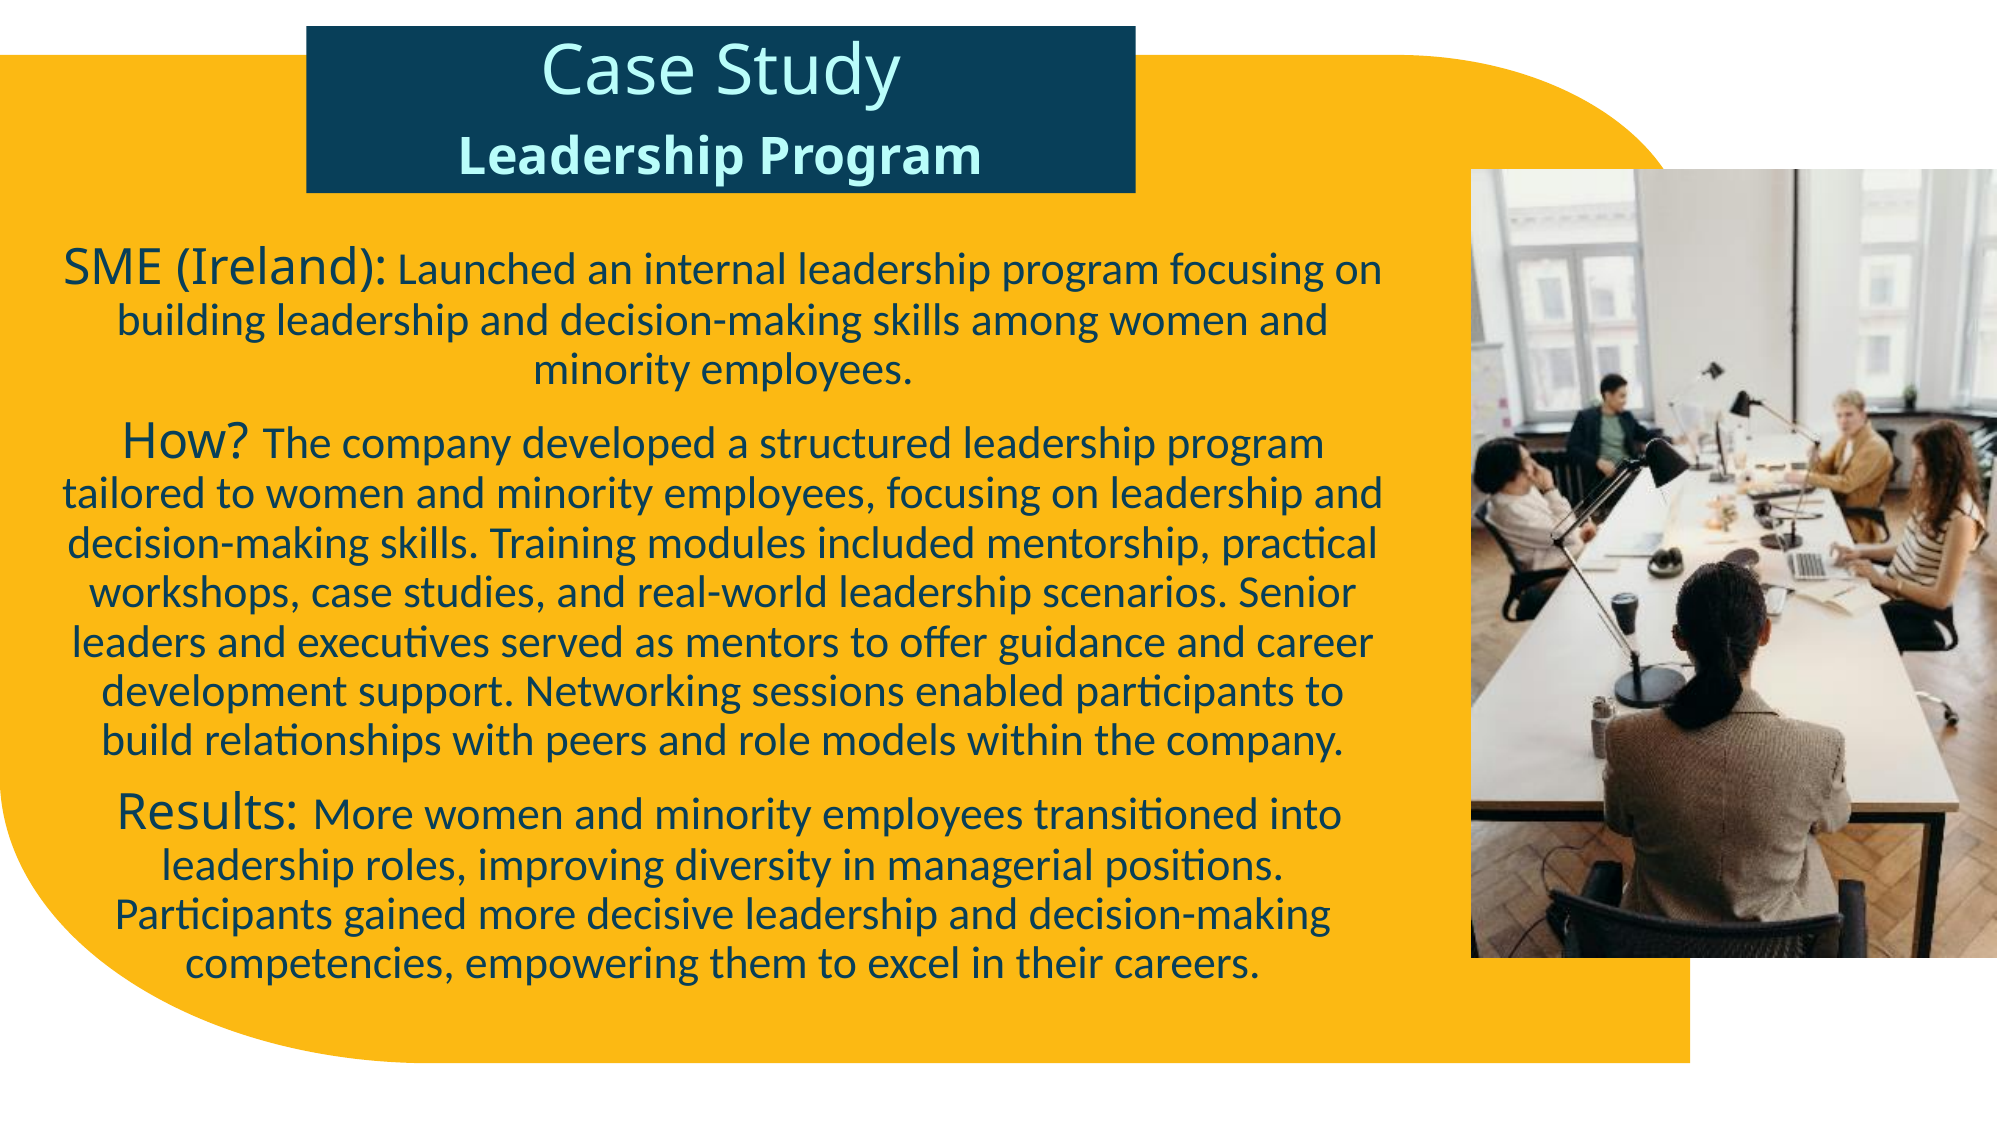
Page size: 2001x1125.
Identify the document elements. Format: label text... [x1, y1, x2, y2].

text_box SME (Ireland): Launched an internal leadership program focusing on building leadership and decision-making skills among women and minority employees. How? The company developed a structured leadership program tailored to women and minority employees, focusing on leadership and decision-making skills. Training modules included mentorship, practical workshops, case studies, and real-world leadership scenarios. Senior leaders and executives served as mentors to offer guidance and career development support. Networking sessions enabled participants to build relationships with peers and role models within the company. Results: More women and minority employees transitioned into leadership roles, improving diversity in managerial positions. Participants gained more decisive leadership and decision-making competencies, empowering them to excel in their careers. [43, 399, 1403, 832]
text_box Case Study Leadership Program [306, 26, 1136, 194]
picture [1471, 169, 1997, 958]
